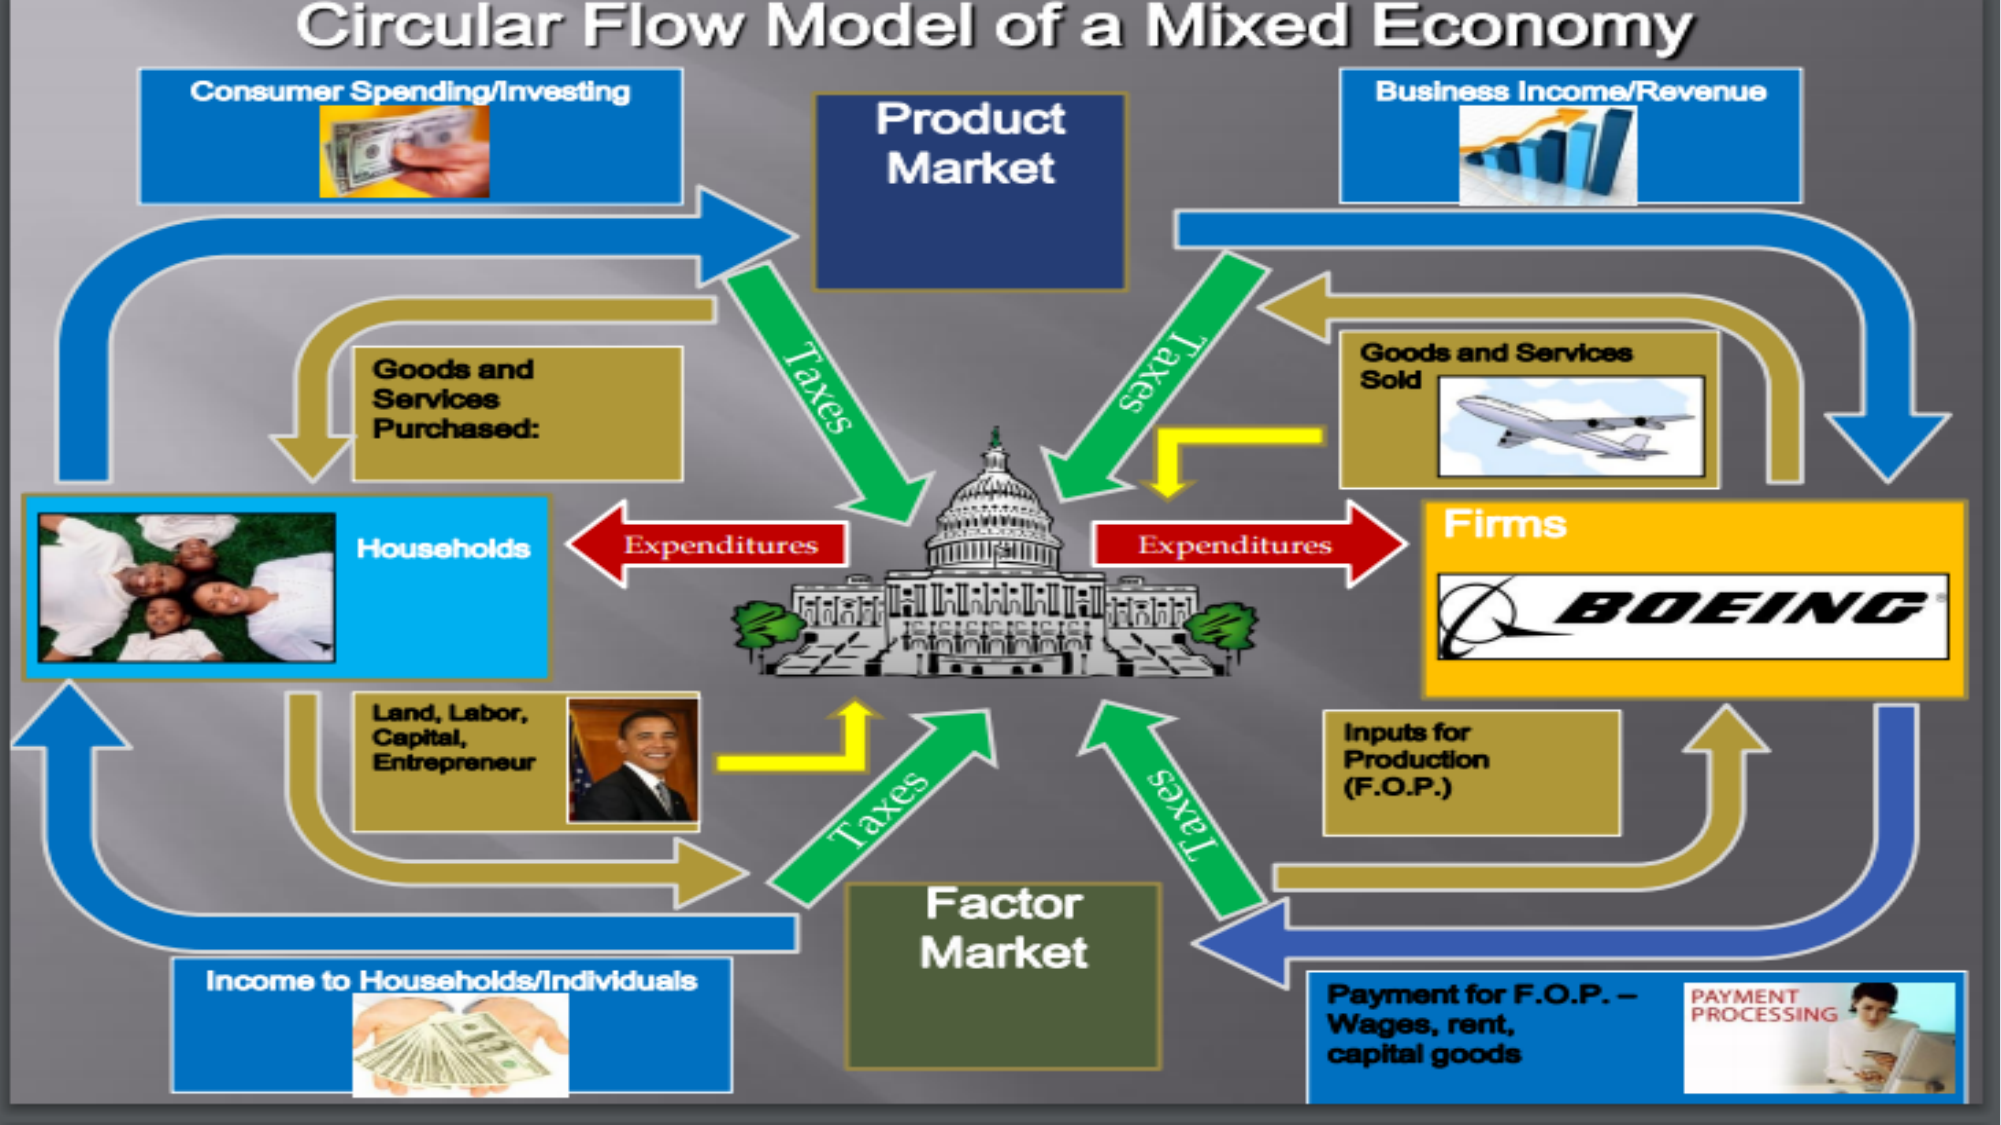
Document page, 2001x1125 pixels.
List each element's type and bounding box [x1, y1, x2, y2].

list [0, 0, 2000, 1125]
